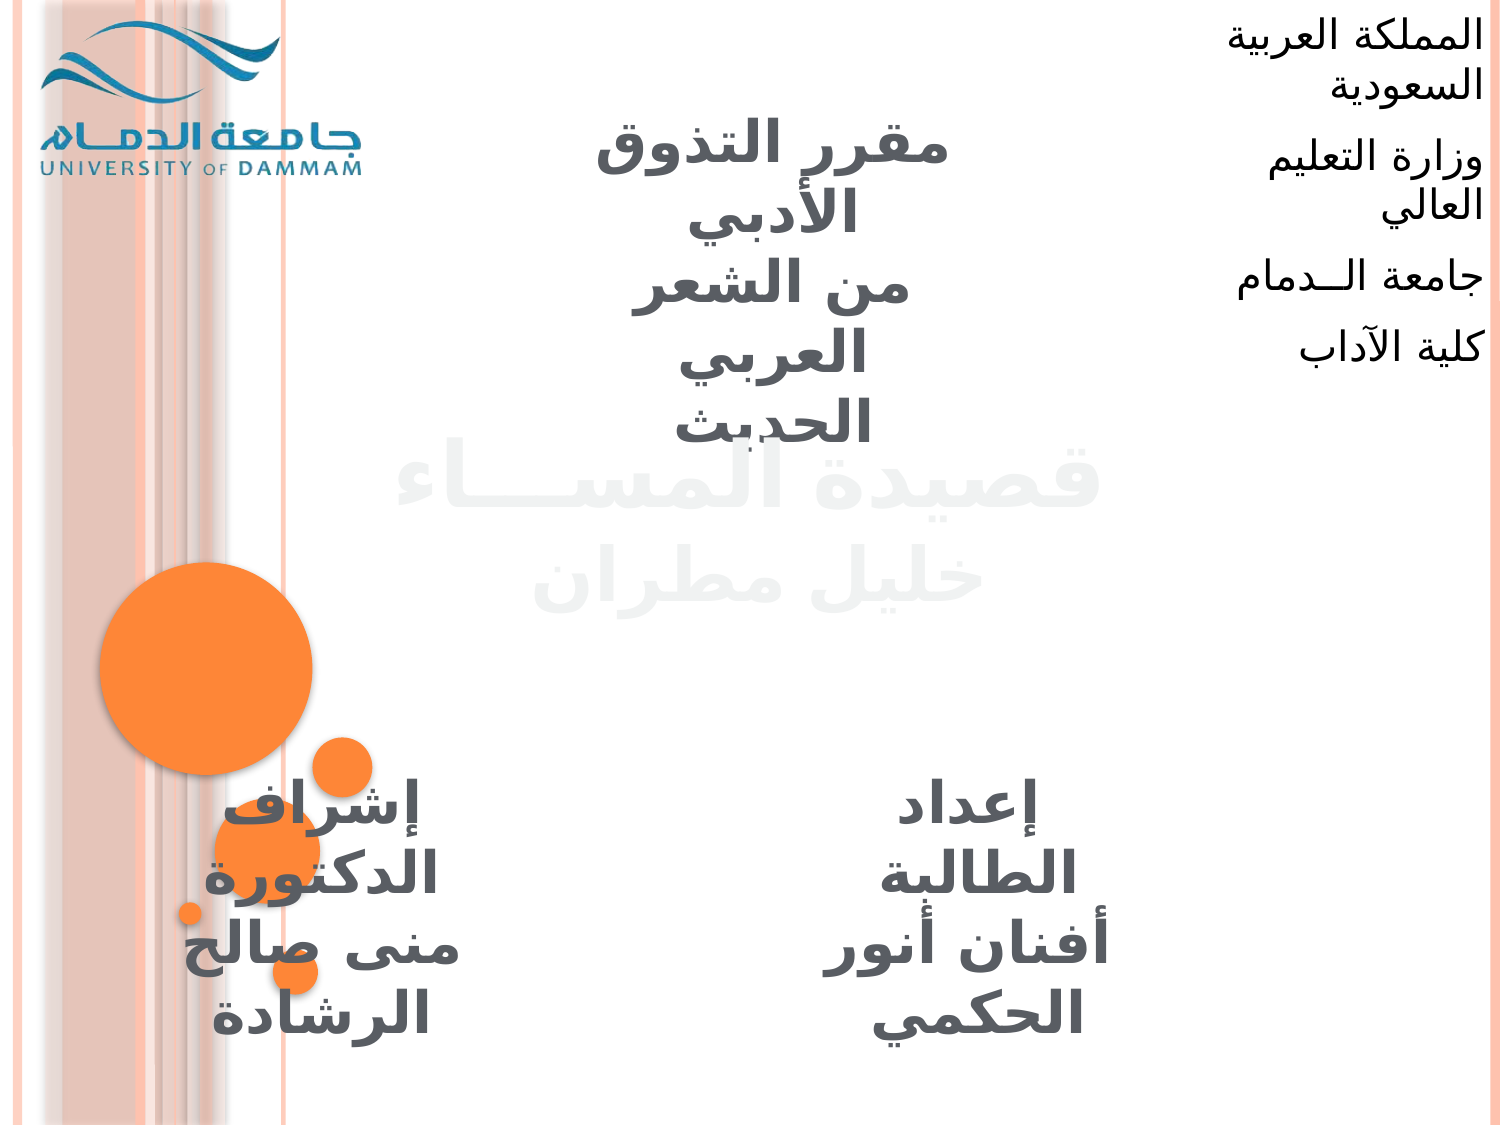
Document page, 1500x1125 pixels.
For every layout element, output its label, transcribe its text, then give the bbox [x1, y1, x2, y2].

picture [0, 0, 391, 213]
text_box قصيدة المســـاء خليل مطران [253, 408, 1247, 624]
text_box المملكة العربية السعودية وزارة التعليم العالي جامعة الــدمام كلية الآداب [1199, 0, 1500, 222]
text_box مقرر التذوق الأدبي من الشعر العربي الحديث [559, 241, 988, 316]
text_box إعداد الطالبة أفنان أنور الحكمي [772, 809, 1166, 1001]
text_box إشراف الدكتورة منى صالح الرشادة [145, 797, 498, 1014]
